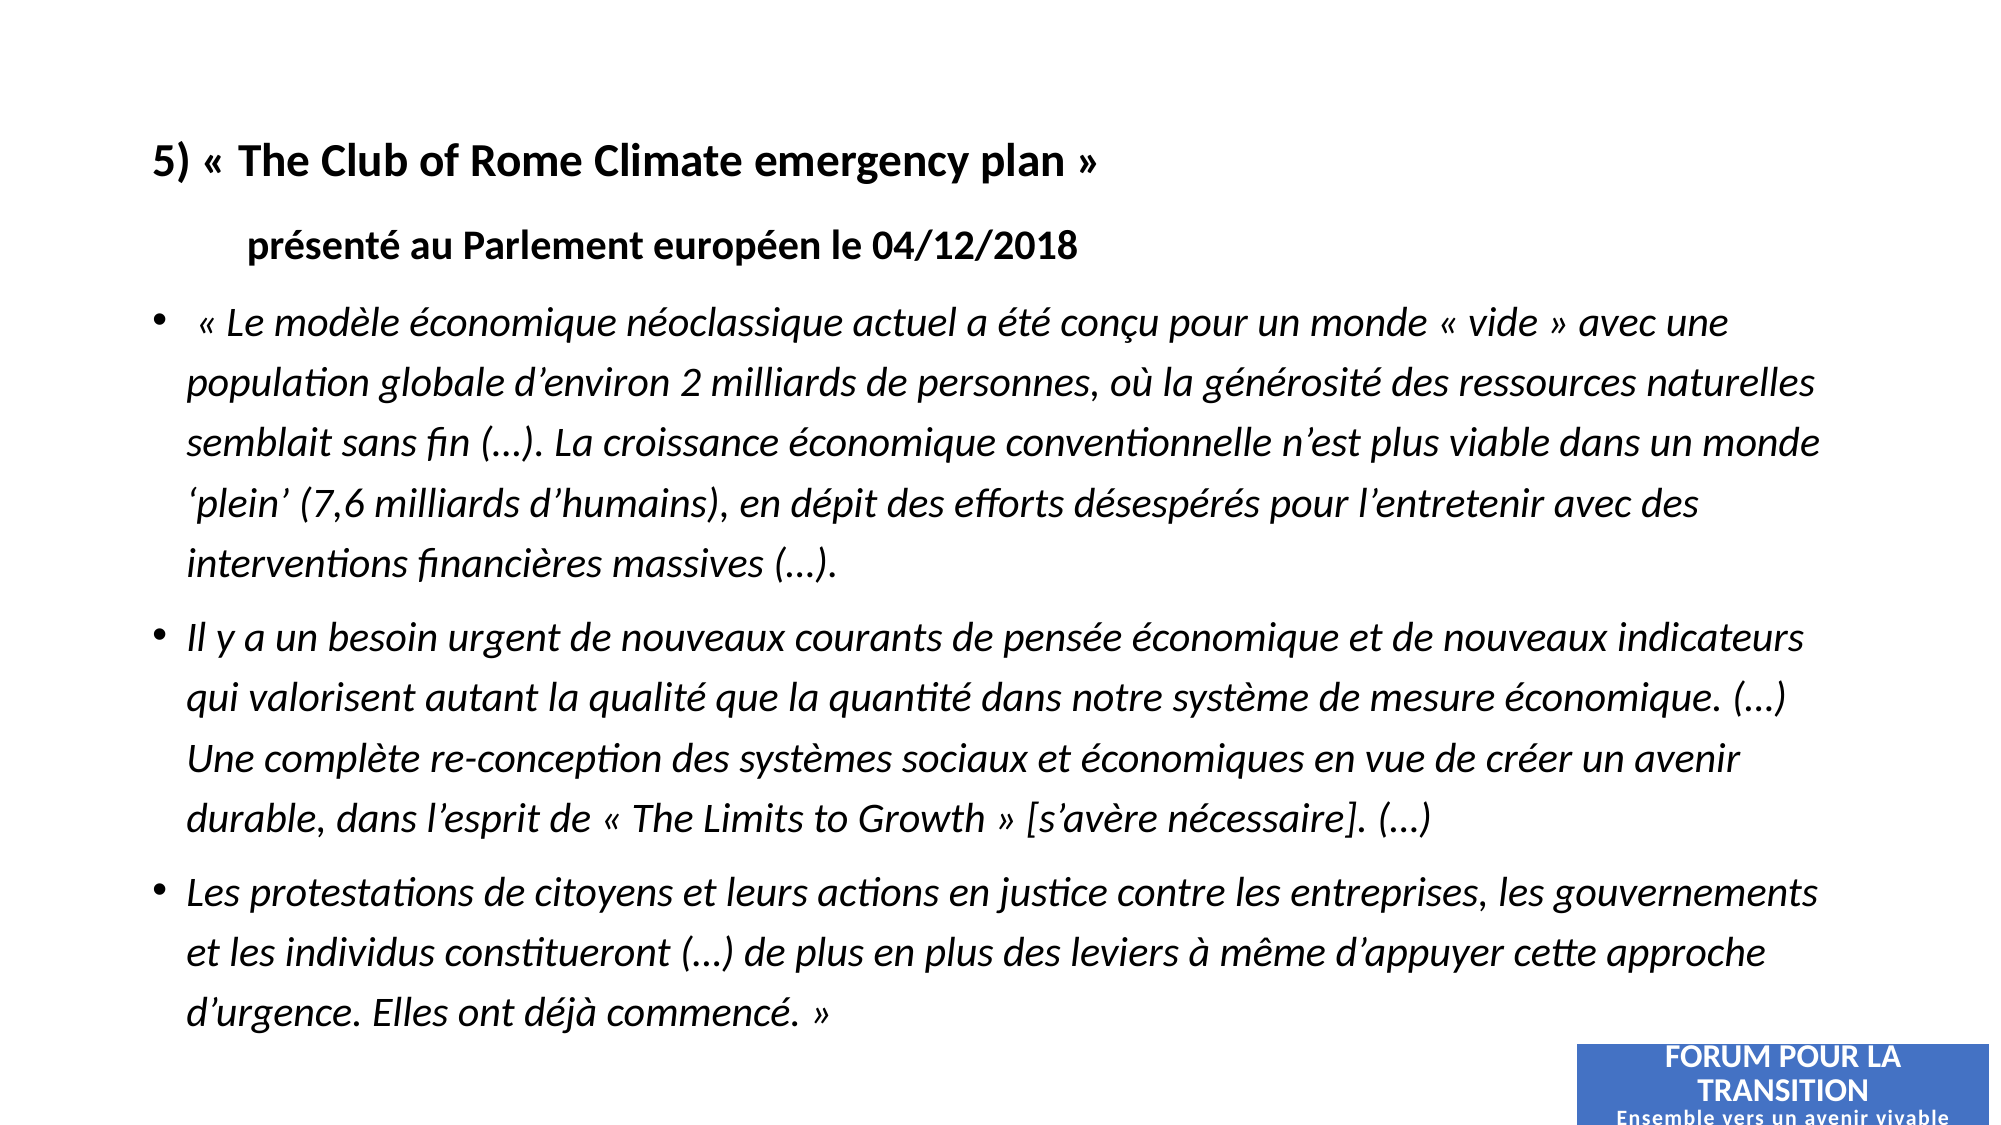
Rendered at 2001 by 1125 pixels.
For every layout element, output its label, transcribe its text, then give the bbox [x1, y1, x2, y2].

list 5) « The Club of Rome Climate emergency plan » présenté au Parlement européen le 04/12/2018 « Le modèle économique néoclassique actuel a été conçu pour un monde « vide » avec une population globale d’environ 2 milliards de personnes, où la générosité des ressources naturelles semblait sans fin (…). La croissance économique conventionnelle n’est plus viable dans un monde ‘plein’ (7,6 milliards d’humains), en dépit des efforts désespérés pour l’entretenir avec des interventions financières massives (…). Il y a un besoin urgent de nouveaux courants de pensée économique et de nouveaux indicateurs qui valorisent autant la qualité que la quantité dans notre système de mesure économique. (…) Une complète re-conception des systèmes sociaux et économiques en vue de créer un avenir durable, dans l’esprit de « The Limits to Growth » [s’avère nécessaire]. (…) Les protestations de citoyens et leurs actions en justice contre les entreprises, les gouvernements et les individus constitueront (…) de plus en plus des leviers à même d’appuyer cette approche d’urgence. Elles ont déjà commencé. » [137, 110, 1863, 1048]
